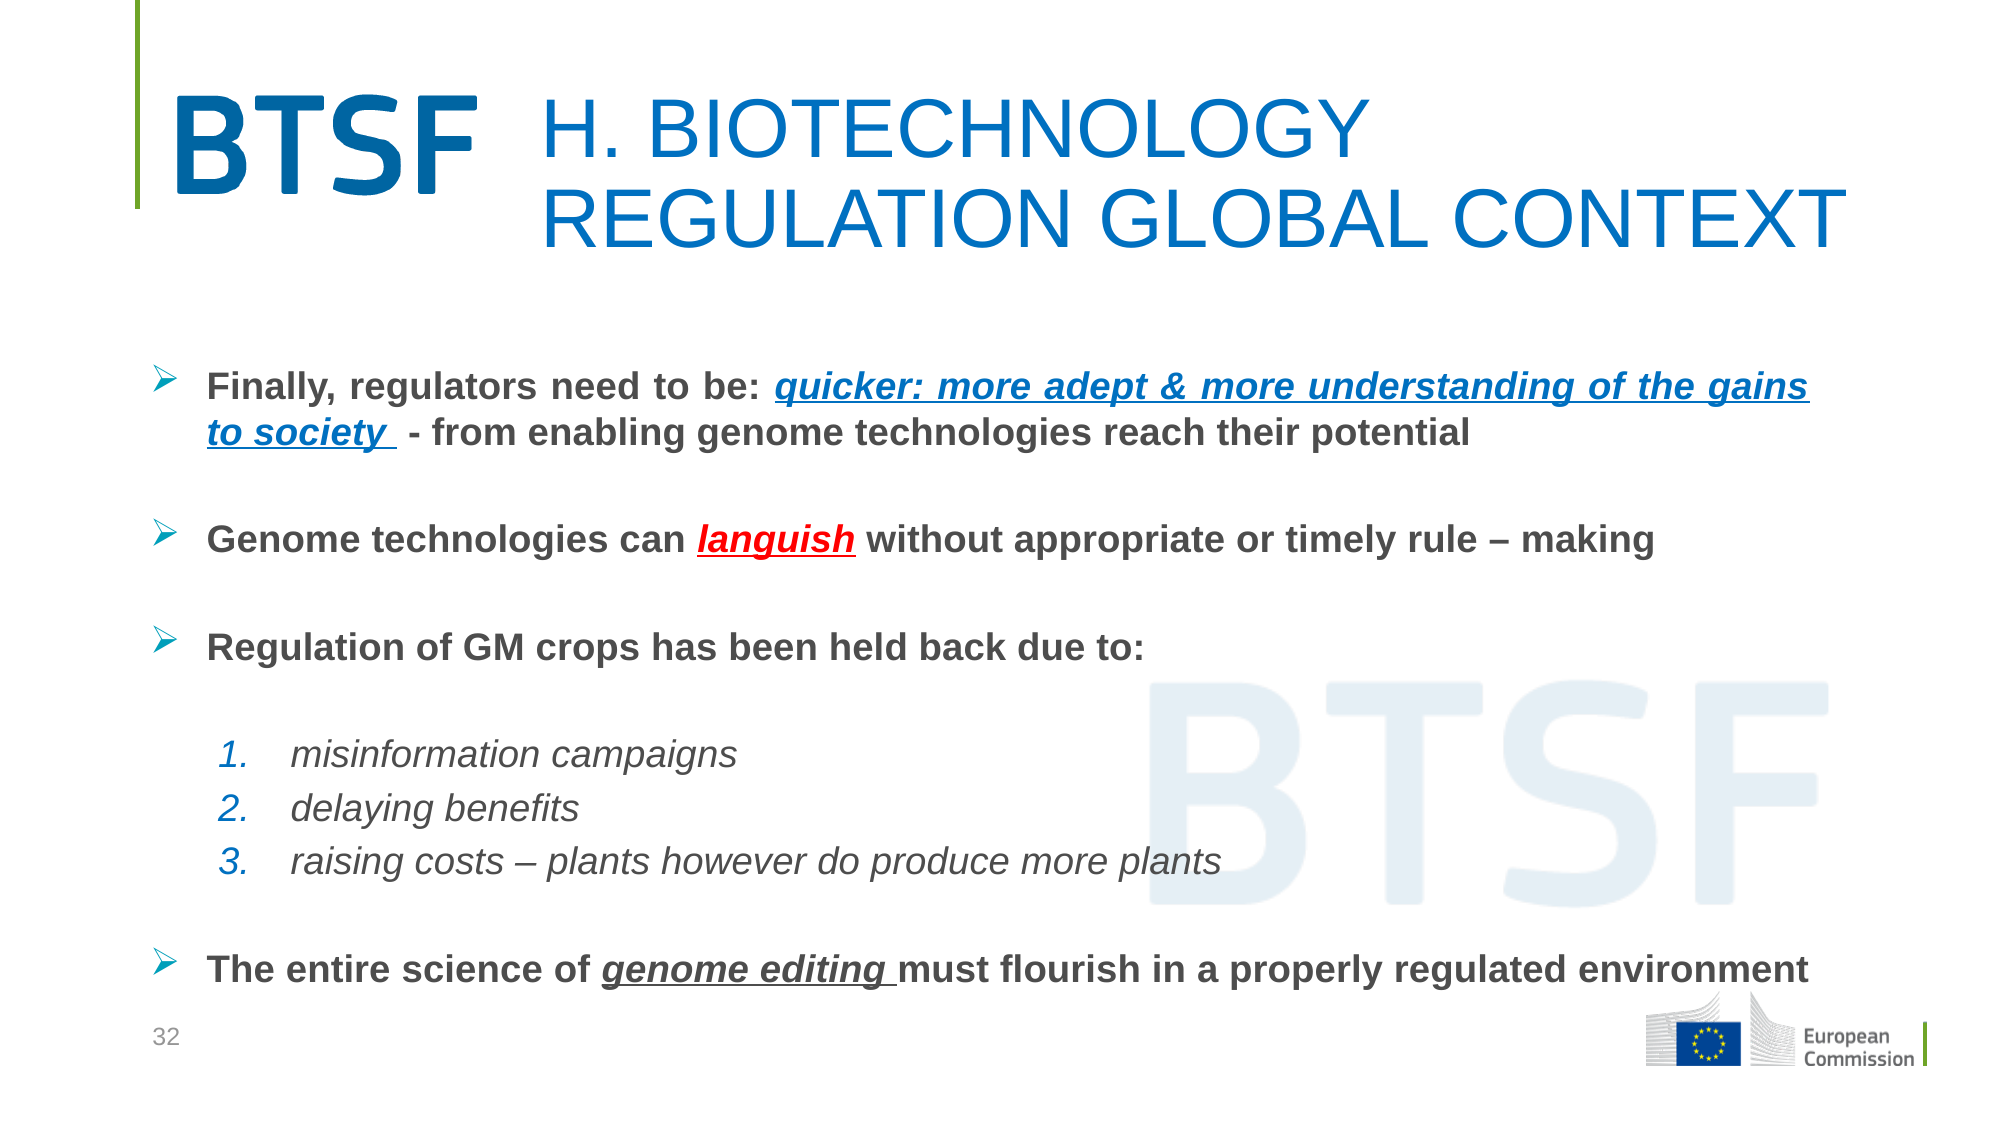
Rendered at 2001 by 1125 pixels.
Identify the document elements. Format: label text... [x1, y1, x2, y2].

picture [148, 77, 516, 159]
picture [1646, 991, 1927, 1066]
text_box Finally, regulators need to be: quicker: more adept & more understanding of the gains to society - from enabling genome technologies reach their potential Genome technologies can languish without appropriate or timely rule – making Regulation of GM crops has been held back due to: misinformation campaigns delaying benefits raising costs – plants however do produce more plants The entire science of genome editing must flourish in a properly regulated environment [70, 159, 1826, 1036]
slide_number 32 [137, 1036, 588, 1066]
title H. BIOTECHNOLOGY REGULATION GLOBAL CONTEXT [525, 137, 1913, 266]
